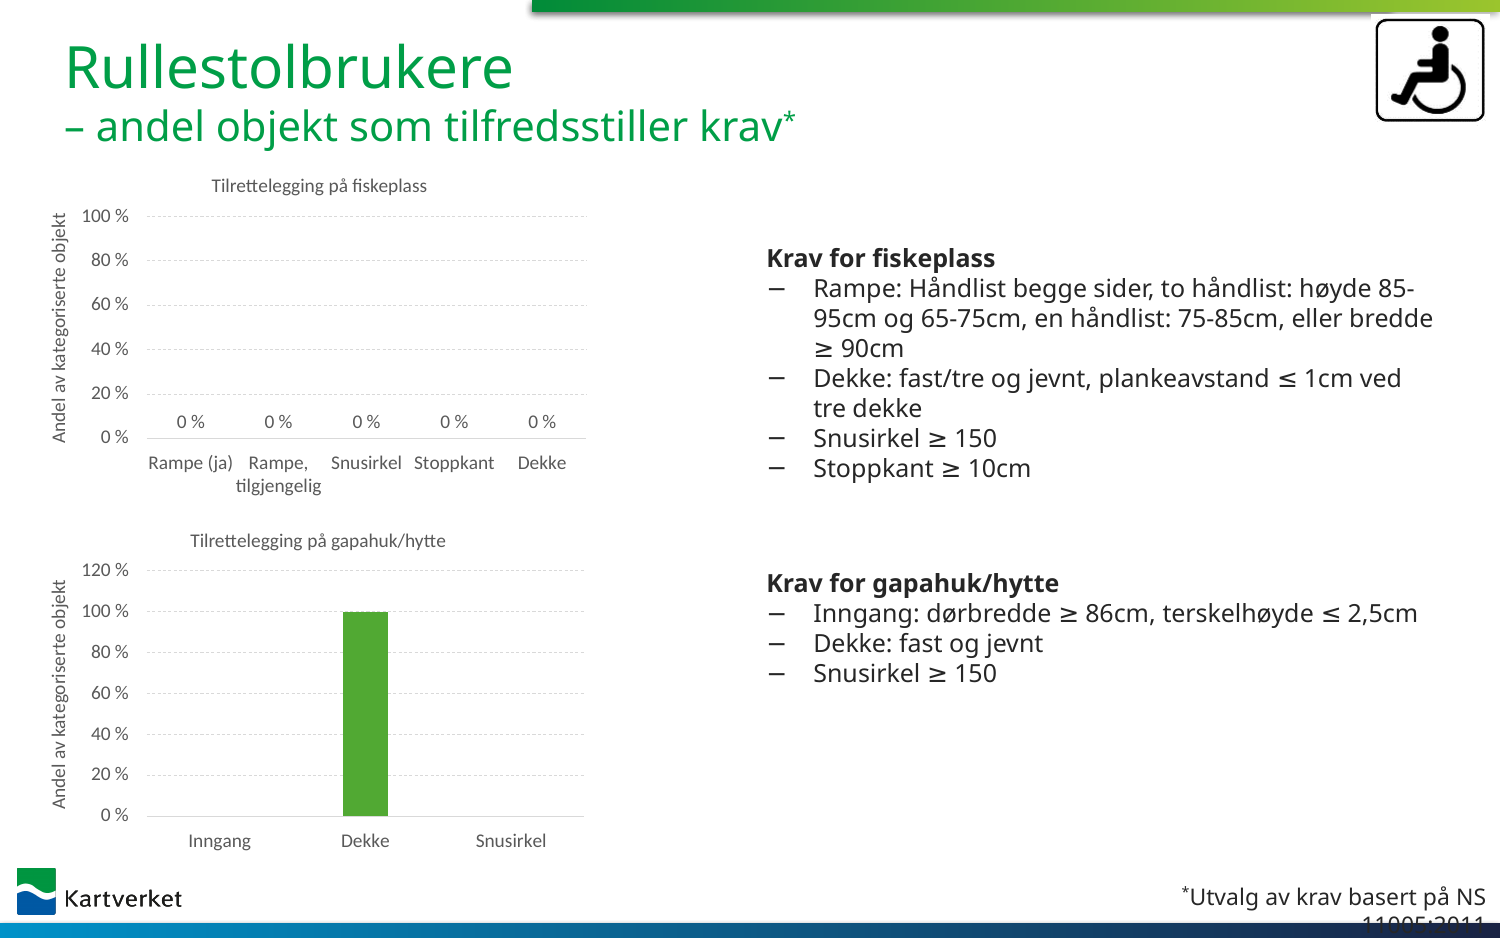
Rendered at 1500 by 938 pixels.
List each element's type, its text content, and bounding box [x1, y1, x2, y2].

text_box *Utvalg av krav basert på NS 11005:2011 [1068, 873, 1500, 938]
text_box Krav for fiskeplass Rampe: Håndlist begge sider, to håndlist: høyde 85-95cm og 65-75cm, en håndlist: 75-85cm, eller bredde ≥ 90cm Dekke: fast/tre og jevnt, plankeavstand ≤ 1cm ved tre dekke Snusirkel ≥ 150 Stoppkant ≥ 10cm [751, 235, 1452, 490]
text_box Krav for gapahuk/hytte Inngang: dørbredde ≥ 86cm, terskelhøyde ≤ 2,5cm Dekke: fast og jevnt Snusirkel ≥ 150 [751, 560, 1452, 695]
picture [41, 166, 598, 505]
text_box Rullestolbrukere – andel objekt som tilfredsstiller krav* [49, 29, 1431, 158]
picture [1371, 13, 1491, 127]
picture [41, 520, 596, 859]
